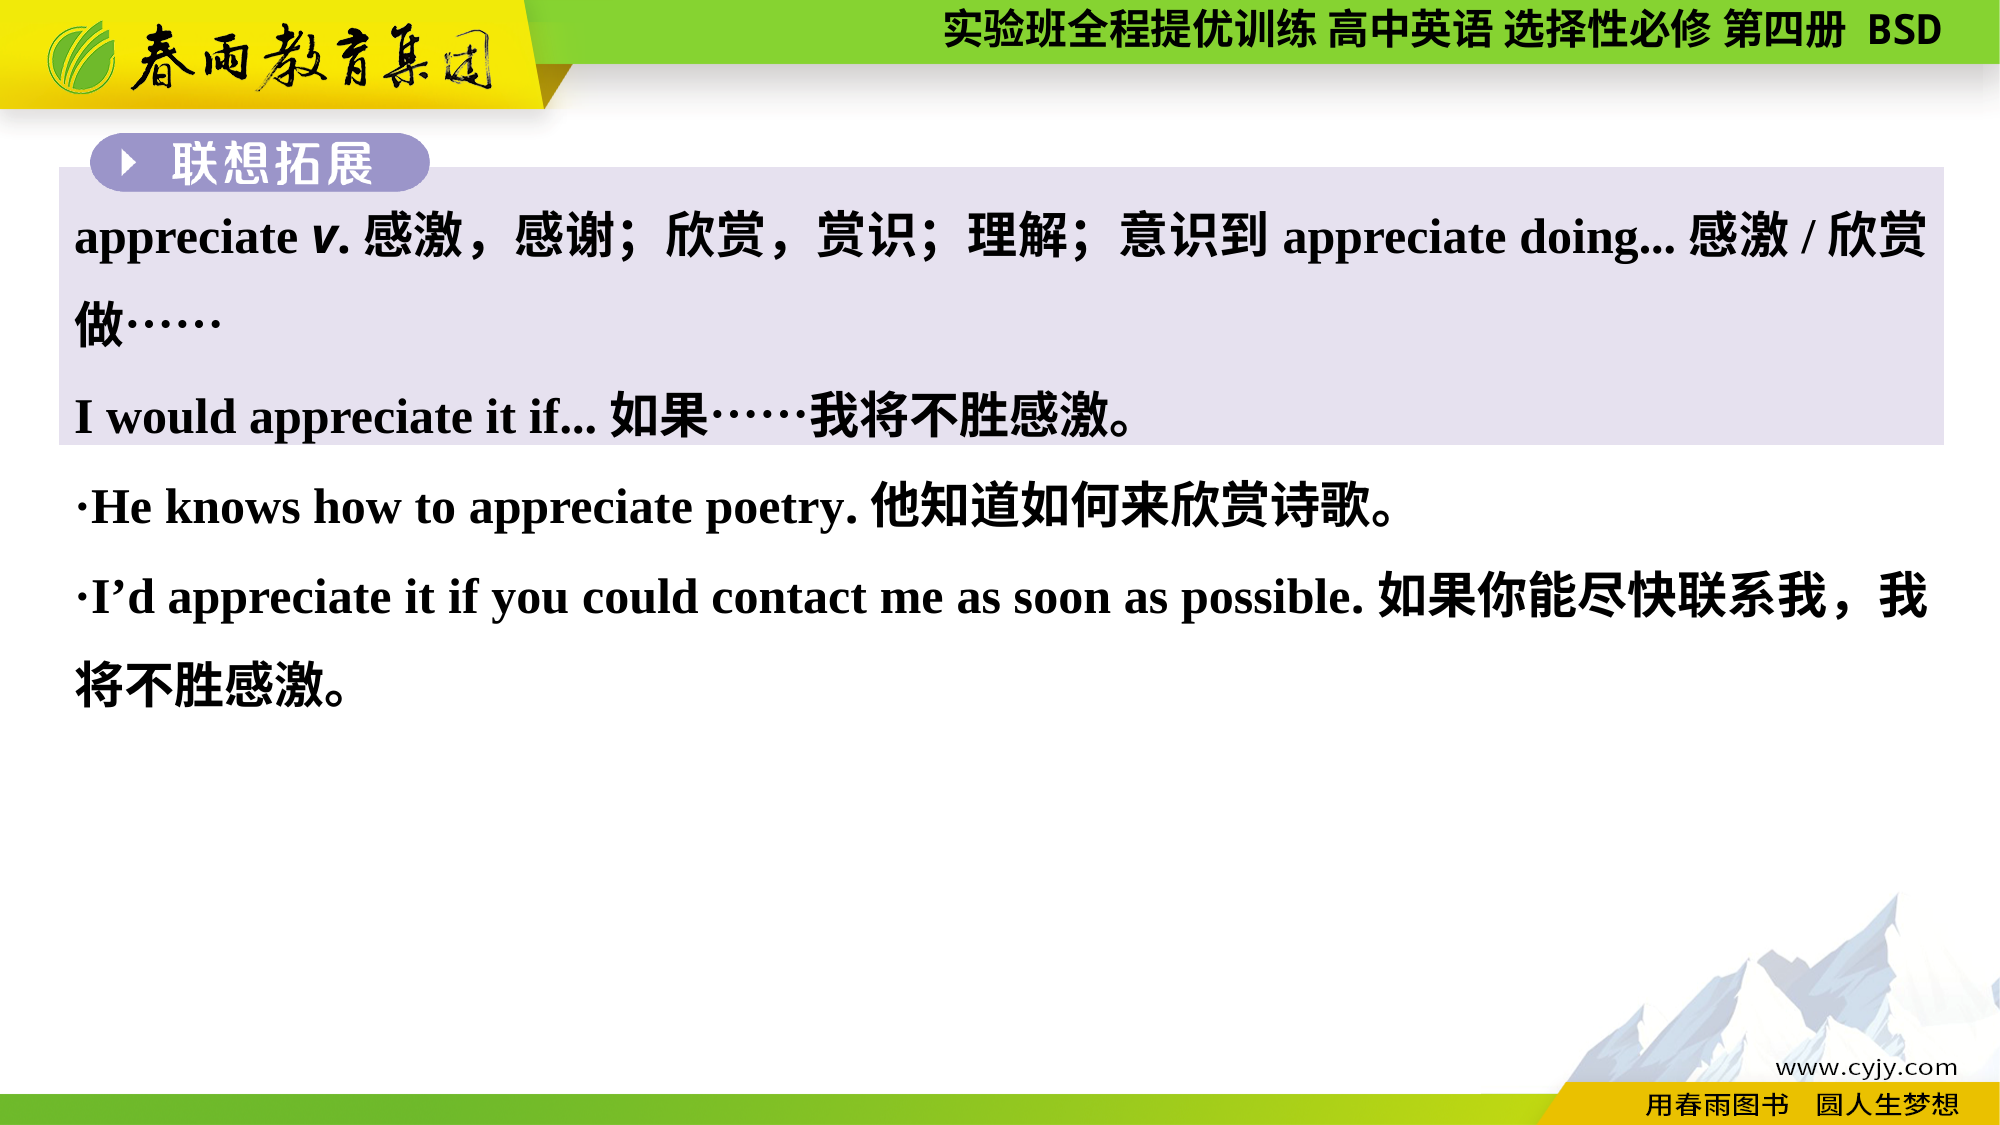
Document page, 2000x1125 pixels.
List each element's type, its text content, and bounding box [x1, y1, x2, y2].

list appreciate v.感激，感谢；欣赏，赏识；理解；意识到appreciate doing...感激/欣赏做…… I would appreciate it if...如果……我将不胜感激。 ·He knows how to appreciate poetry.他知道如何来欣赏诗歌。 ·I’d appreciate it if you could contact me as soon as possible.如果你能尽快联系我，我将不胜感激。 [59, 456, 1944, 726]
picture [0, 0, 2000, 1125]
